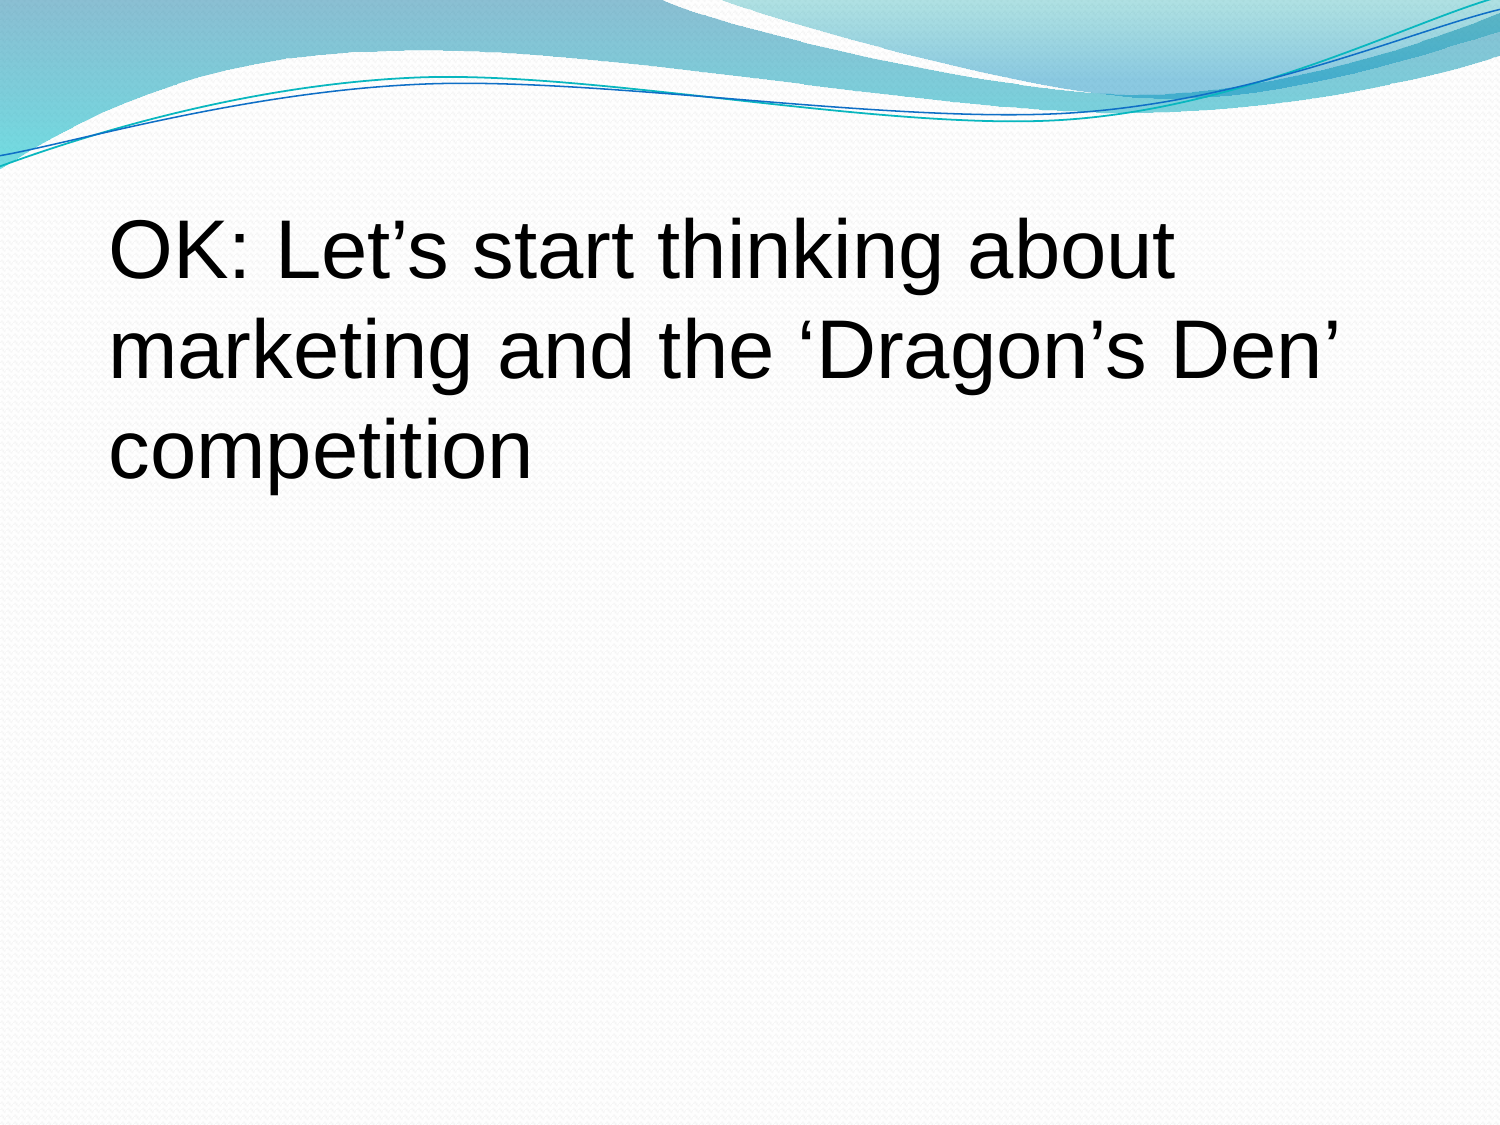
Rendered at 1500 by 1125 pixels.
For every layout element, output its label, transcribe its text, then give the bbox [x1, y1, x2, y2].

title [74, 115, 1438, 493]
text_box OK: Let’s start thinking about marketing and the ‘Dragon’s Den’ competition [93, 187, 1454, 503]
